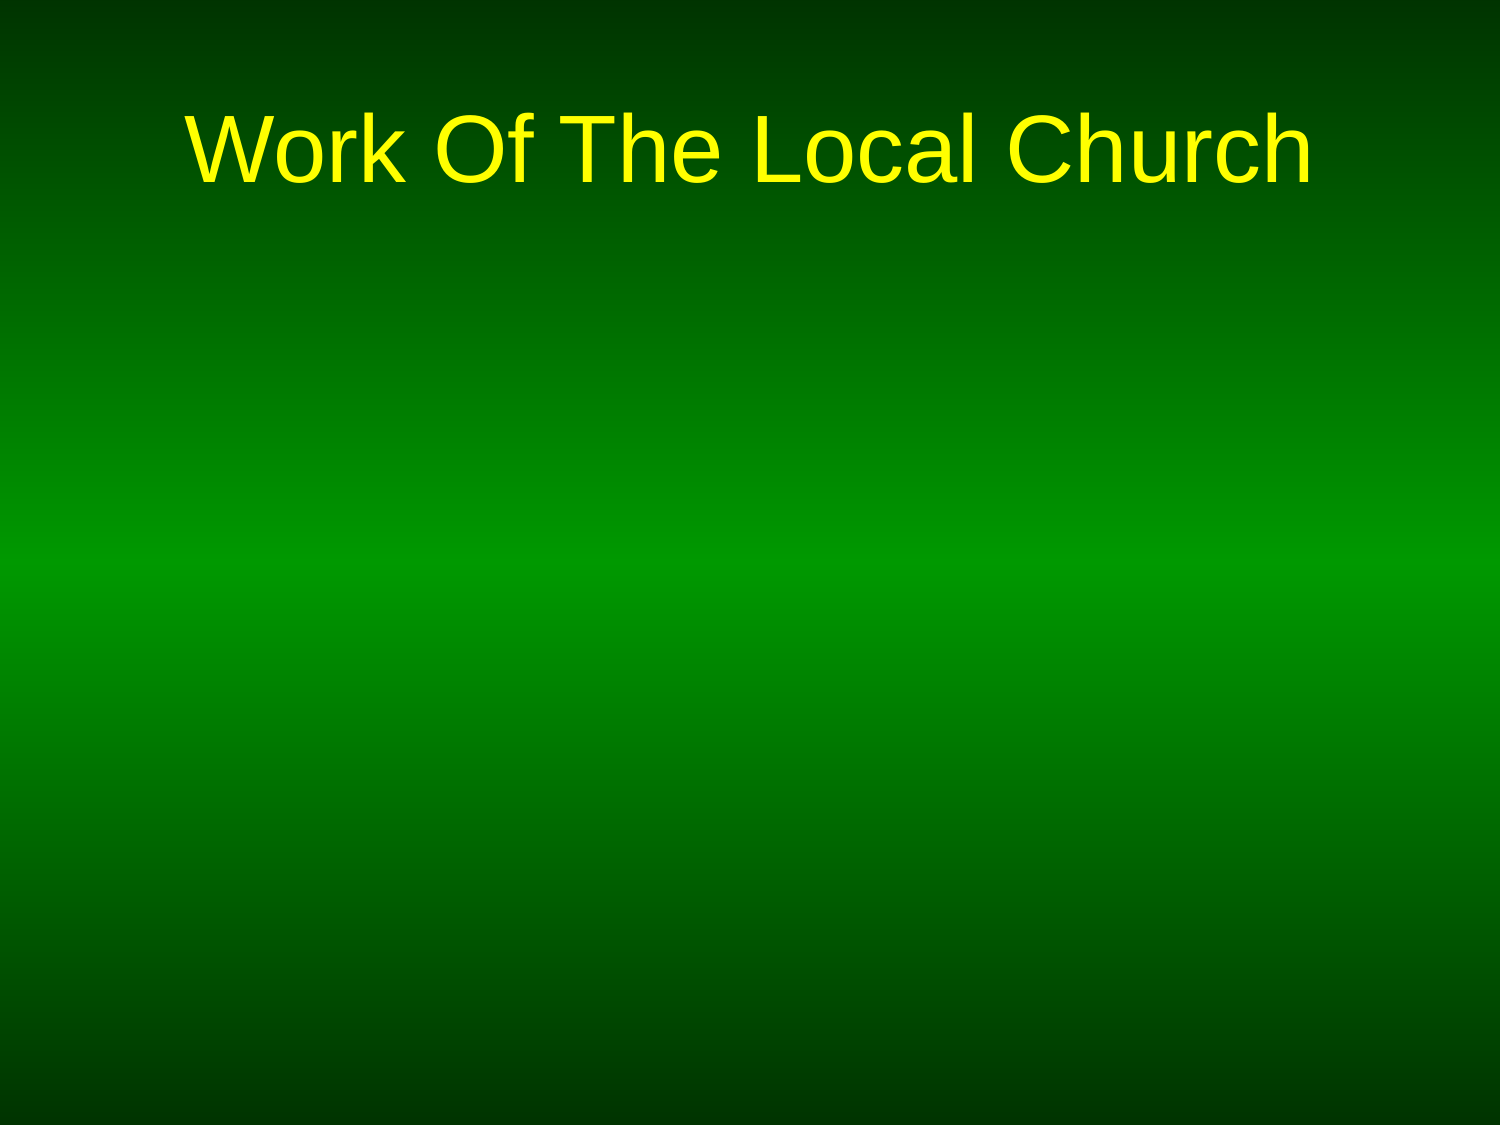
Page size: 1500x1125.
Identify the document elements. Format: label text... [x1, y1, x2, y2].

title Work Of The Local Church [37, 50, 1463, 238]
